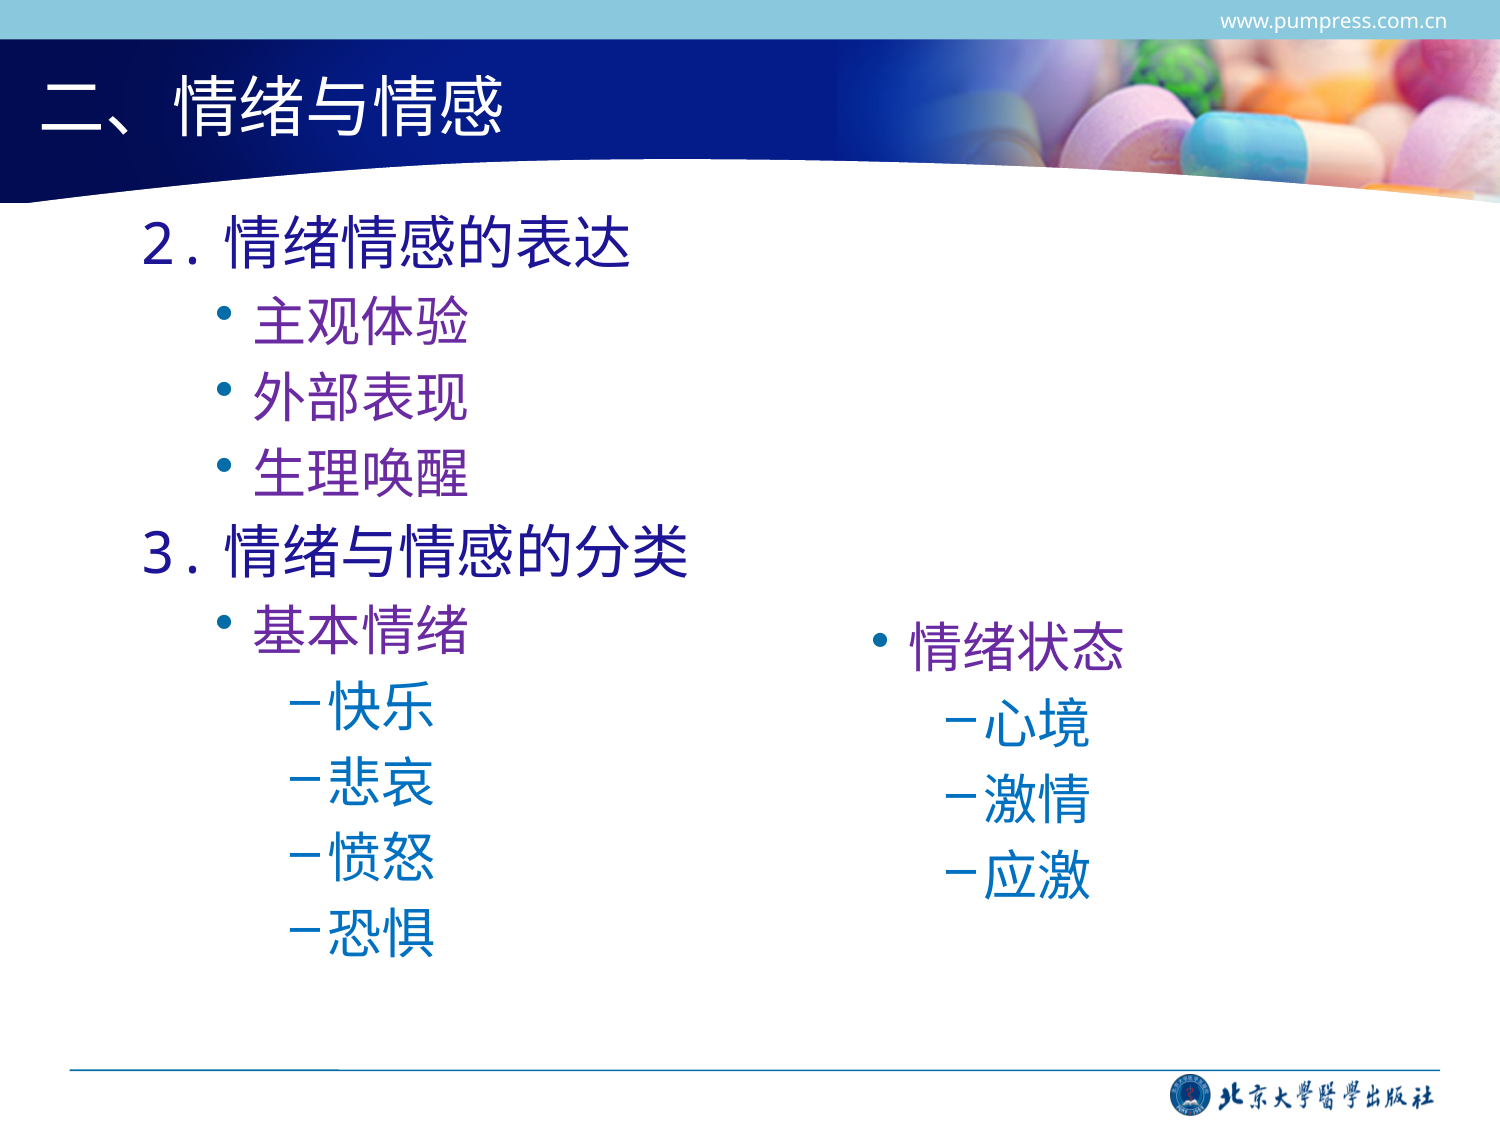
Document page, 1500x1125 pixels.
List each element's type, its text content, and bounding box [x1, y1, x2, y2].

text_box 情绪状态 心境 激情 应激 [706, 606, 1309, 953]
title 二、情绪与情感 [23, 58, 1349, 152]
picture [1170, 1074, 1436, 1118]
slide_number www.pumpress.com.cn [1024, 0, 1463, 38]
list 2.情绪情感的表达 主观体验 外部表现 生理唤醒 3.情绪与情感的分类 基本情绪 快乐 悲哀 愤怒 恐惧 [49, 198, 1463, 1026]
picture [0, 40, 1500, 203]
